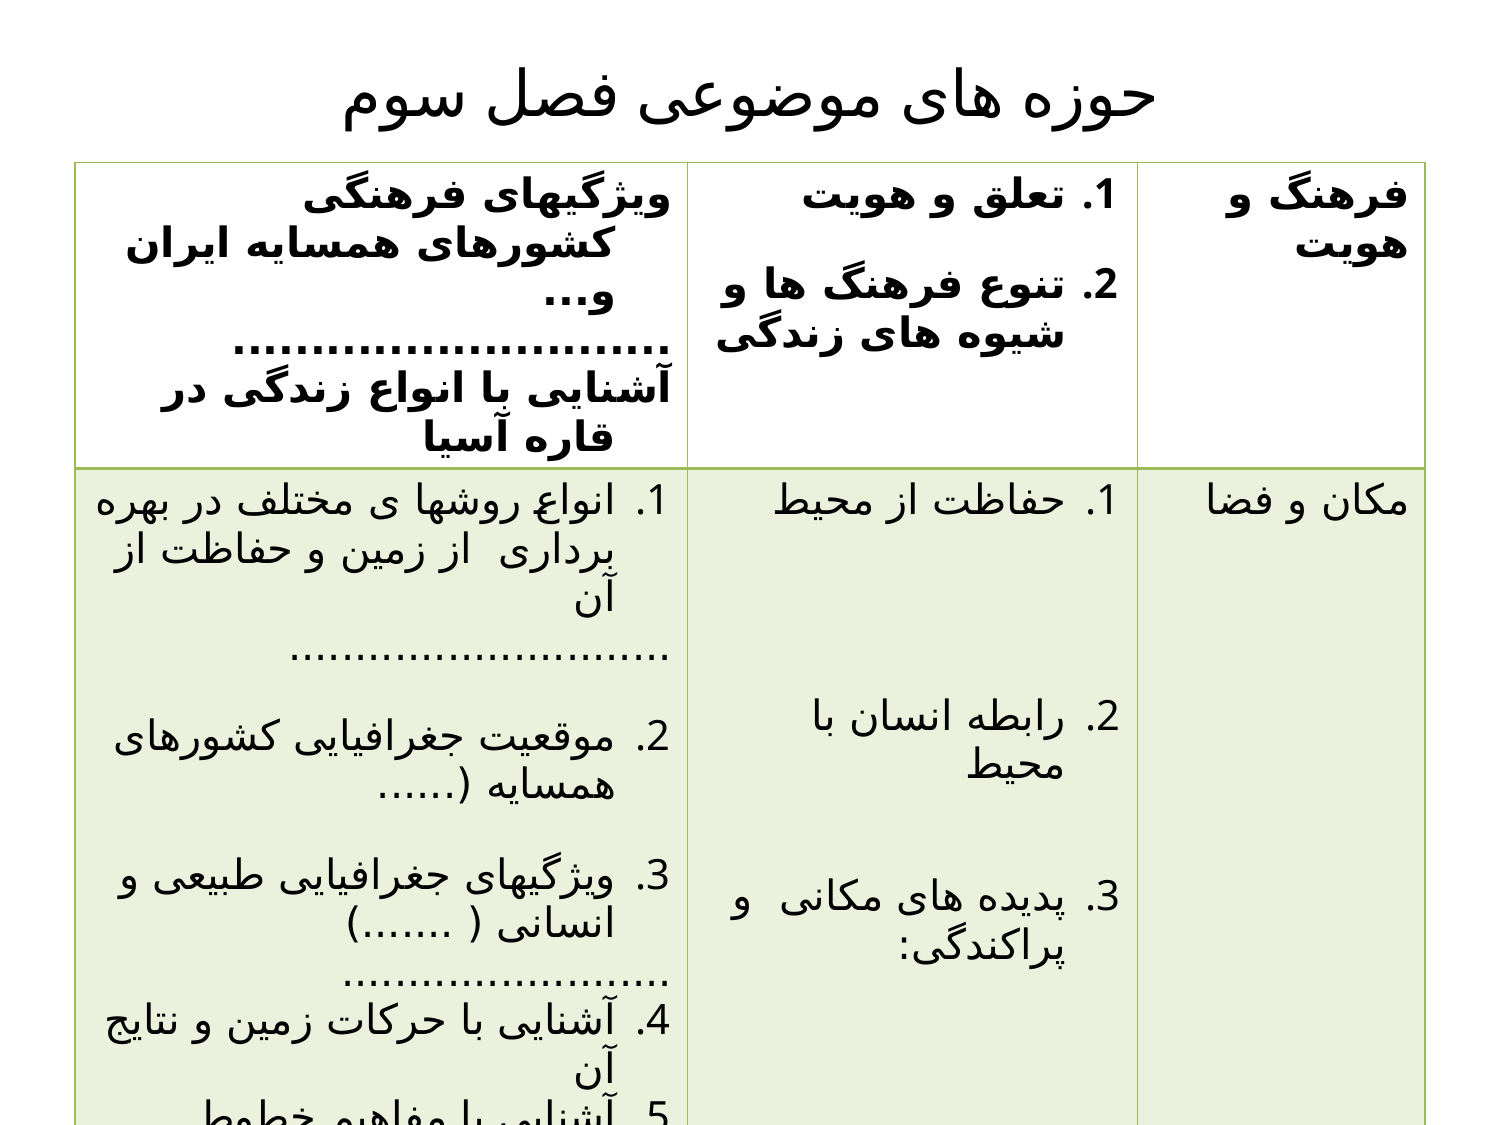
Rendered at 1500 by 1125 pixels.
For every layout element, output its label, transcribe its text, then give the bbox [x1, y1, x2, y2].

table_cell مکان و فضا [1138, 470, 1424, 1125]
table_cell حفاظت از محیط رابطه انسان با محیط پدیده های مکانی و پراکندگی: [688, 470, 1137, 1125]
table_cell انواع روشها ی مختلف در بهره برداری از زمین و حفاظت از آن ............................. موقعیت جغرافیایی کشورهای همسایه (...... ویژگیهای جغرافیایی طبیعی و انسانی ( .......) ......................... آشنایی با حرکات زمین و نتایج آن آشنایی با مفاهیم خطوط فرضی استوا و نصف النهار مبدا و مدارات و... [76, 470, 687, 1125]
table_header فرهنگ و هویت [1138, 163, 1424, 467]
title حوزه های موضوعی فصل سوم [75, 45, 1425, 138]
table_header ویژگیهای فرهنگی کشورهای همسایه ایران و... ............................ آشنایی با انواع زندگی در قاره آسیا [76, 163, 687, 467]
table_header تعلق و هویت تنوع فرهنگ ها و شیوه های زندگی [688, 163, 1137, 467]
